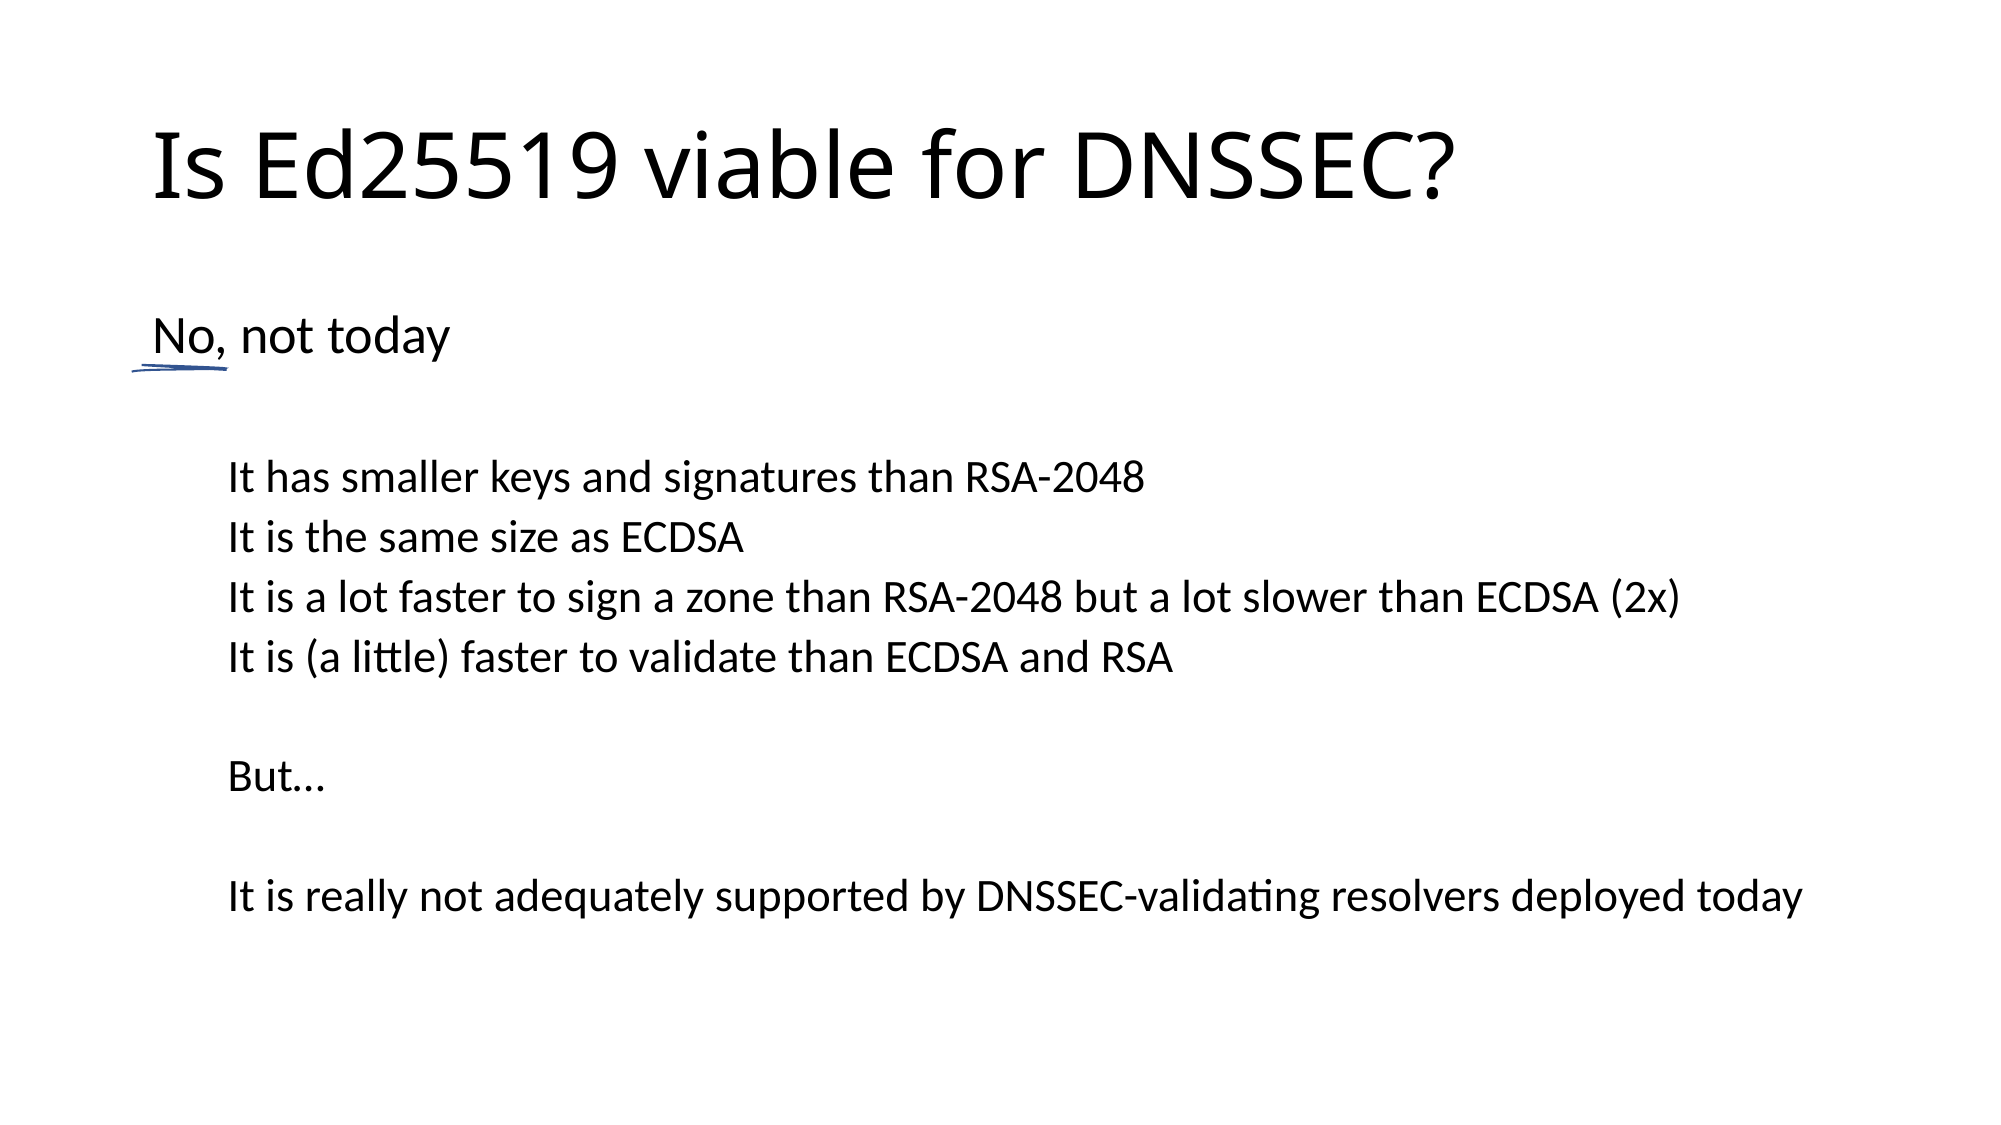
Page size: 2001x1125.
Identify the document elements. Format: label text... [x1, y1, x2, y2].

title Is Ed25519 viable for DNSSEC? [137, 59, 1863, 278]
text_box [131, 363, 229, 373]
list No, not today It has smaller keys and signatures than RSA-2048 It is the same size as ECDSA It is a lot faster to sign a zone than RSA-2048 but a lot slower than ECDSA (2x) It is (a little) faster to validate than ECDSA and RSA But… It is really not adequately supported by DNSSEC-validating resolvers deployed today [137, 299, 1863, 1014]
